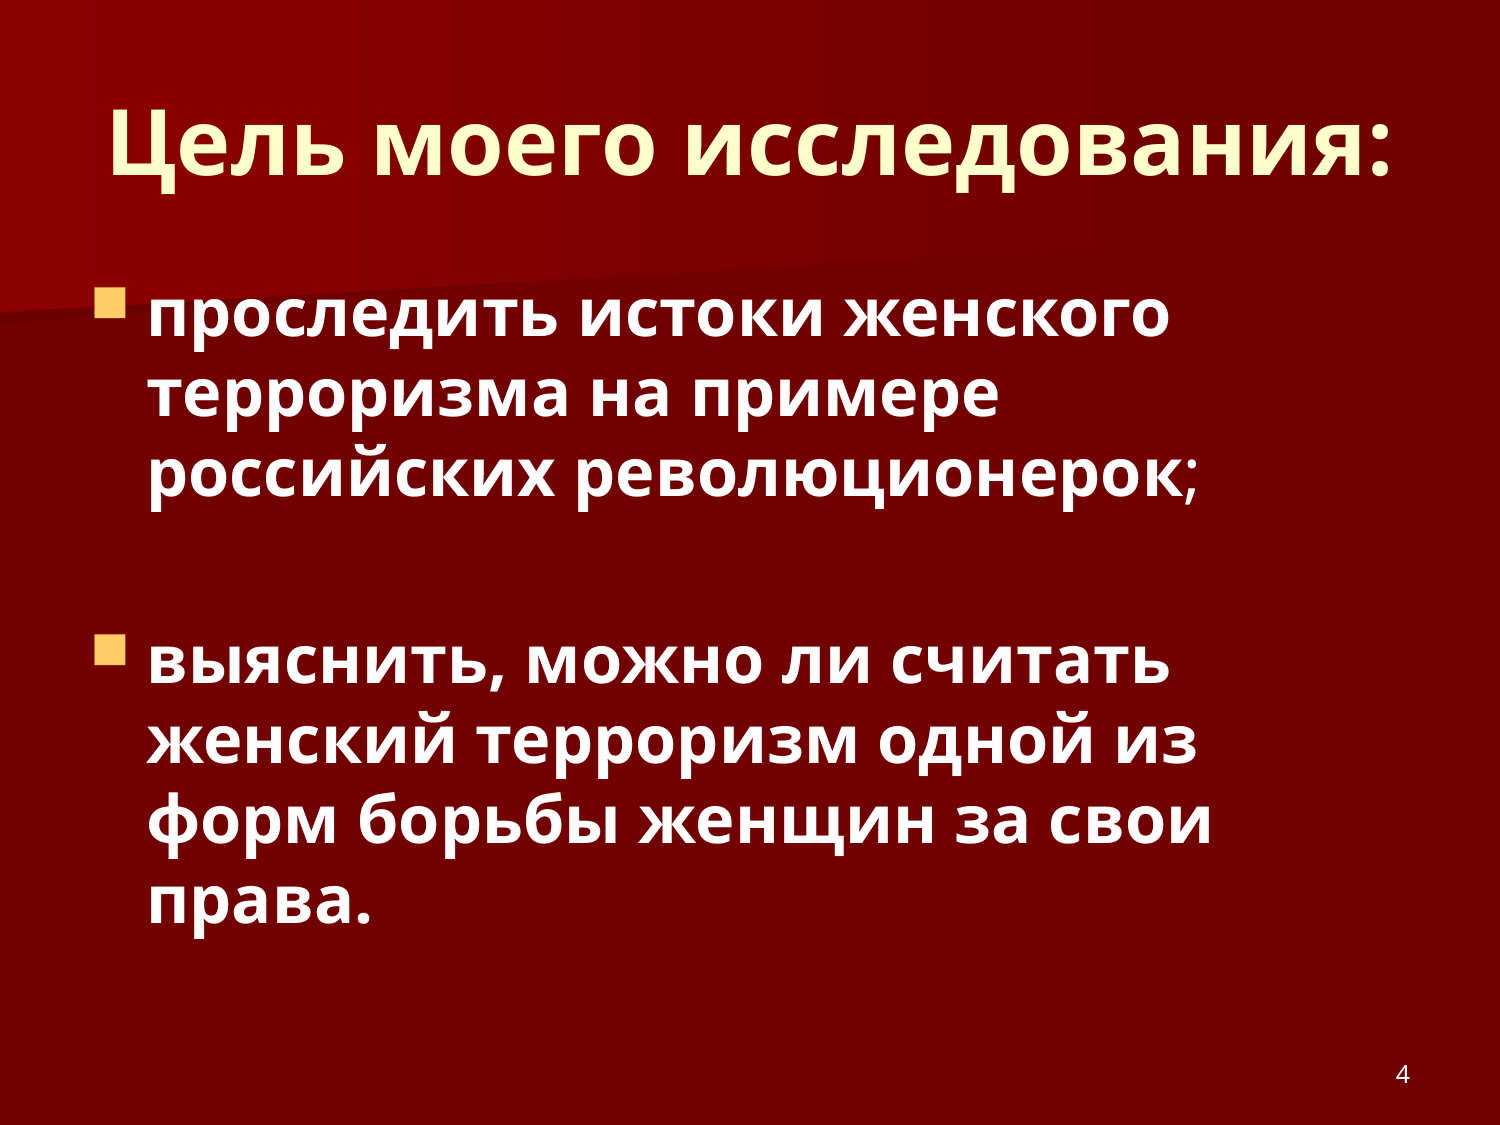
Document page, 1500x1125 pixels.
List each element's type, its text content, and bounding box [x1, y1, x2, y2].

slide_number 4 [1074, 1024, 1426, 1101]
list проследить истоки женского терроризма на примере российских революционерок; выяснить, можно ли считать женский терроризм одной из форм борьбы женщин за свои права. [74, 262, 1426, 1001]
title Цель моего исследования: [74, 44, 1426, 233]
